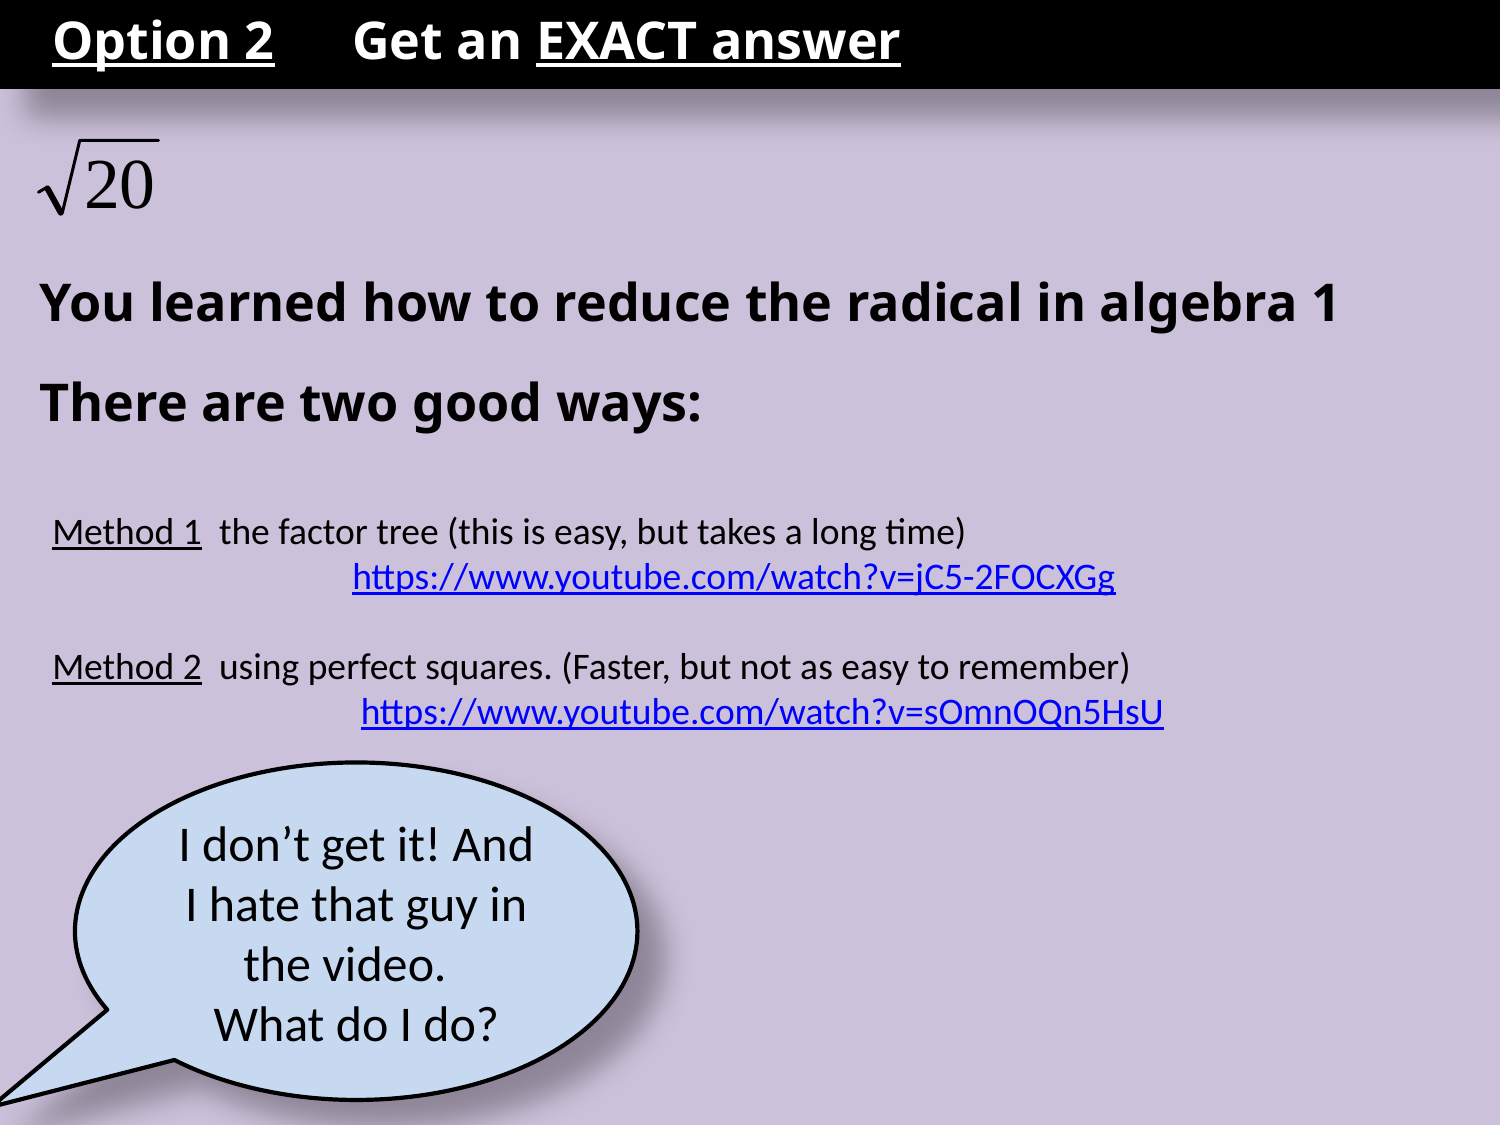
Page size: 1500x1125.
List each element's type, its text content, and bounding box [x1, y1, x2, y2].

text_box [24, 124, 175, 233]
text_box [0, 0, 1500, 89]
text_box Option 2 Get an EXACT answer [37, 0, 1475, 78]
text_box There are two good ways: [24, 362, 1463, 440]
text_box You learned how to reduce the radical in algebra 1 [24, 262, 1463, 340]
text_box I don’t get it! And I hate that guy in the video. What do I do? [0, 760, 640, 1107]
text_box Method 1 the factor tree (this is easy, but takes a long time) https://www.youtube.com/watch?v=jC5-2FOCXGg Method 2 using perfect squares. (Faster, but not as easy to remember) https://www.youtube.com/watch?v=sOmnOQn5HsU [37, 499, 1413, 785]
